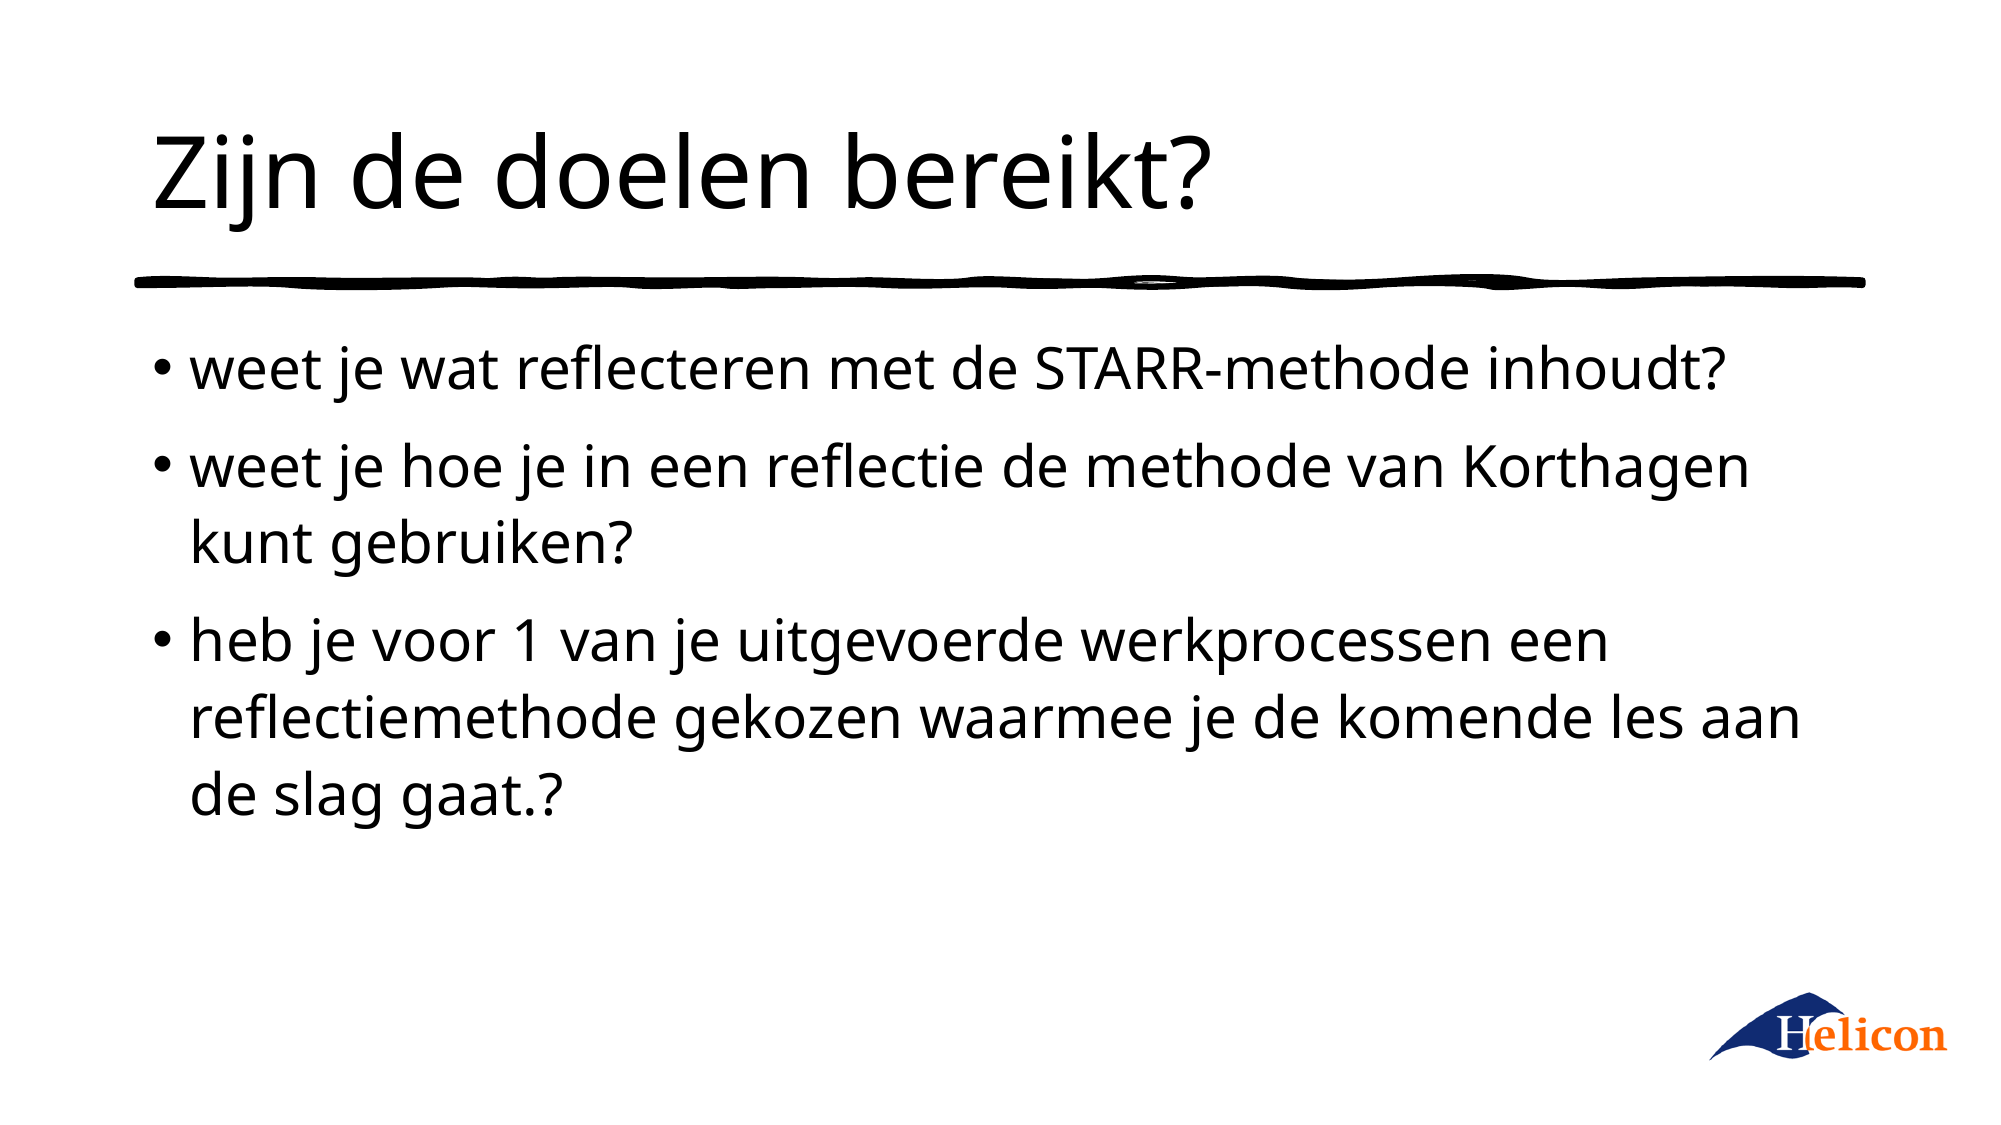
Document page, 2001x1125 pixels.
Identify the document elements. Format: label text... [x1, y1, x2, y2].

title Zijn de doelen bereikt? [137, 59, 1863, 278]
list weet je wat reflecteren met de STARR-methode inhoudt? weet je hoe je in een reflectie de methode van Korthagen kunt gebruiken? heb je voor 1 van je uitgevoerde werkprocessen een reflectiemethode gekozen waarmee je de komende les aan de slag gaat.? [137, 316, 1863, 1014]
picture [1671, 952, 2000, 1125]
